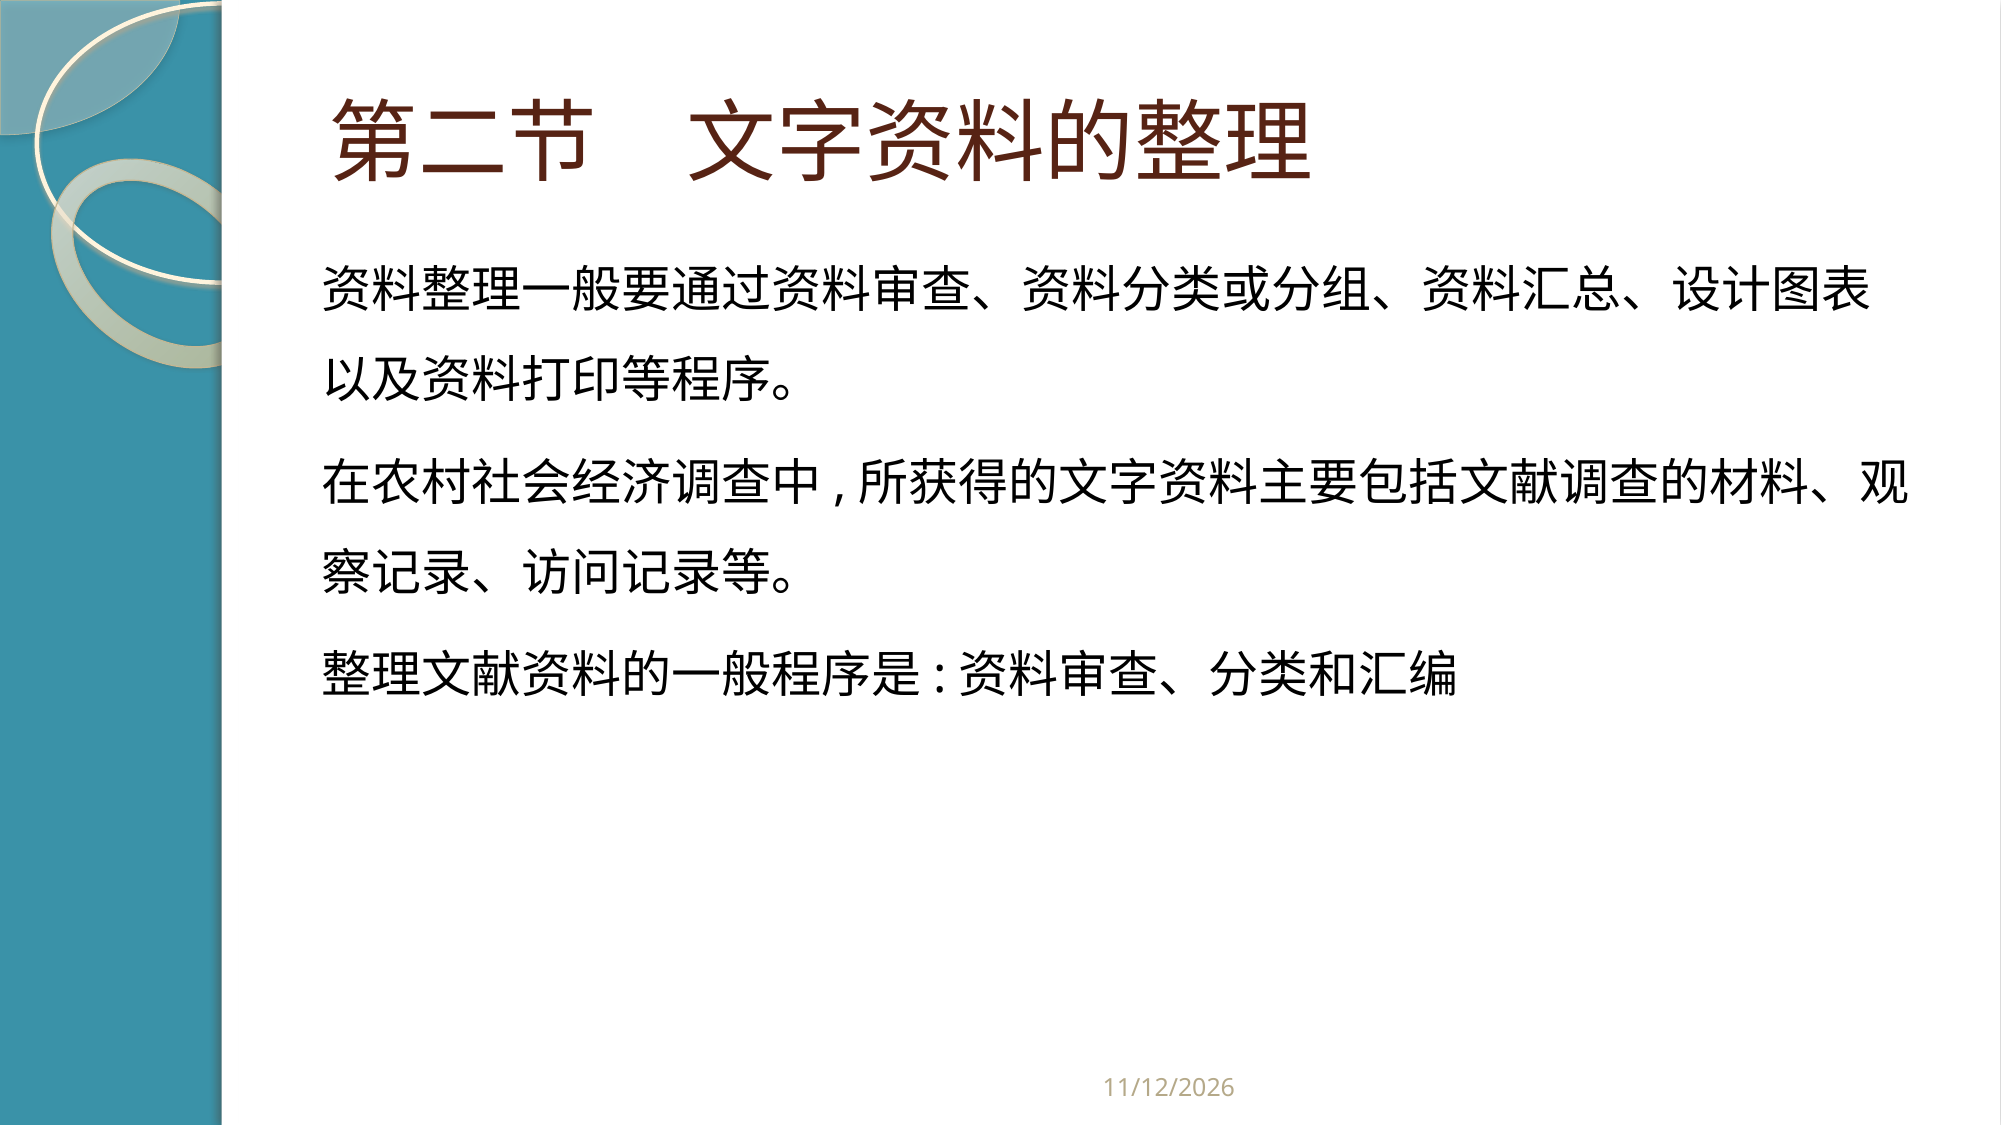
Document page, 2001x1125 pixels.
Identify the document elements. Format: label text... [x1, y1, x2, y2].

list 资料整理一般要通过资料审查、资料分类或分组、资料汇总、设计图表以及资料打印等程序。 在农村社会经济调查中,所获得的文字资料主要包括文献调查的材料、观察记录、访问记录等。 整理文献资料的一般程序是:资料审查、分类和汇编 [292, 220, 1933, 1047]
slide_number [783, 1034, 1250, 1113]
title 第二节 文字资料的整理 [313, 45, 1954, 233]
